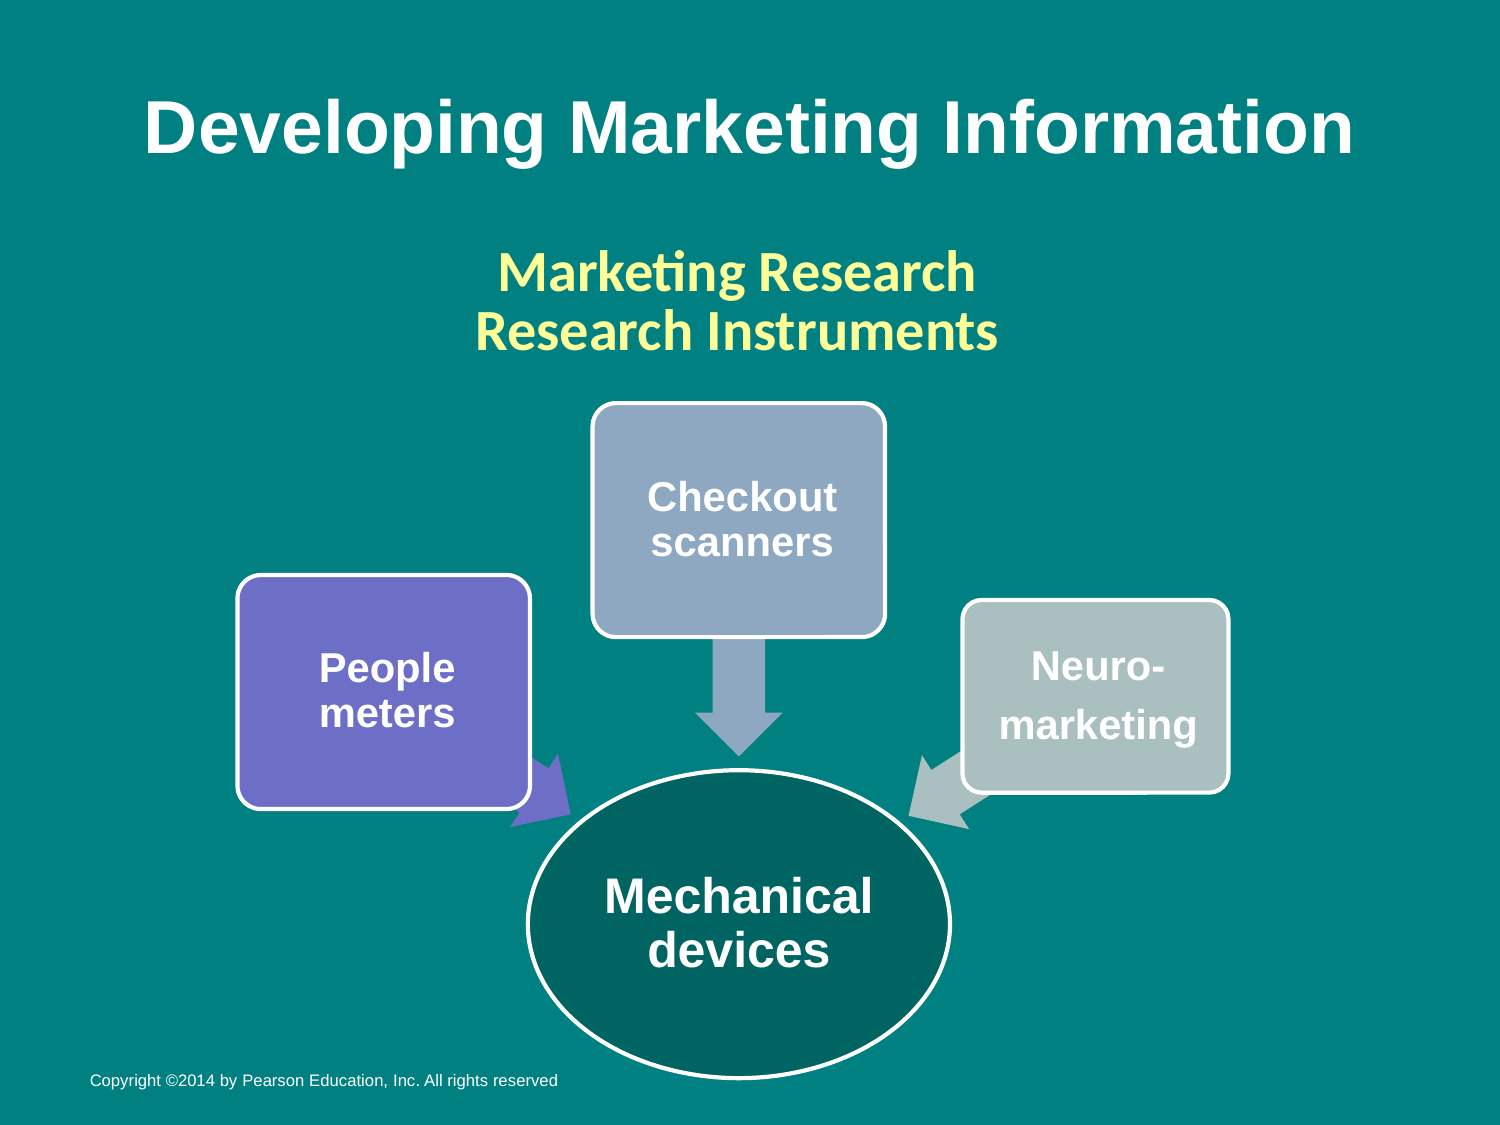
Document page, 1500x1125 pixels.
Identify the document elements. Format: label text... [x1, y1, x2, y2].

list Marketing Research Research Instruments [149, 237, 1326, 301]
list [100, 402, 1364, 1079]
title Developing Marketing Information [112, 37, 1388, 226]
text_box Copyright ©2014 by Pearson Education, Inc. All rights reserved [74, 1062, 825, 1098]
